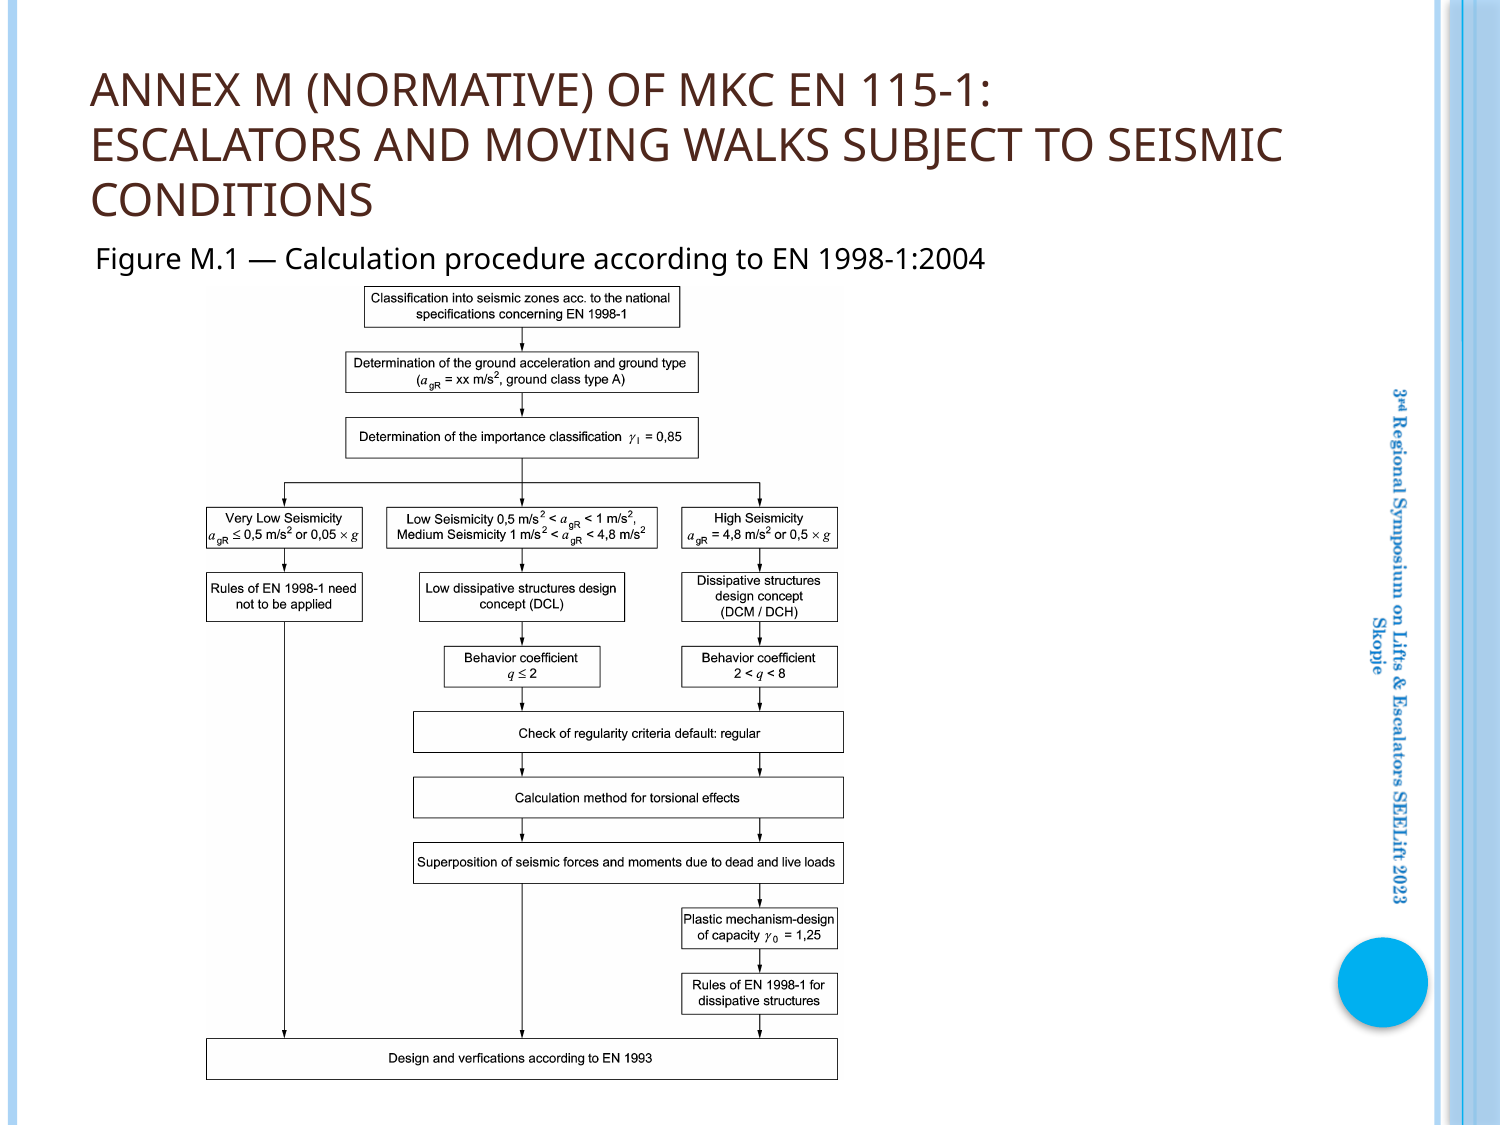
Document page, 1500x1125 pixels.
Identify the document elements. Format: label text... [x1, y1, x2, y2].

list Figure M.1 — Calculation procedure according to EN 1998-1:2004 [80, 232, 1306, 1062]
picture [1358, 349, 1421, 945]
text_box [0, 0, 1500, 75]
title Annex M (normative) of MKC EN 115-1: Escalators and moving walks subject to seismic conditions [75, 75, 1300, 233]
picture [206, 285, 845, 1081]
